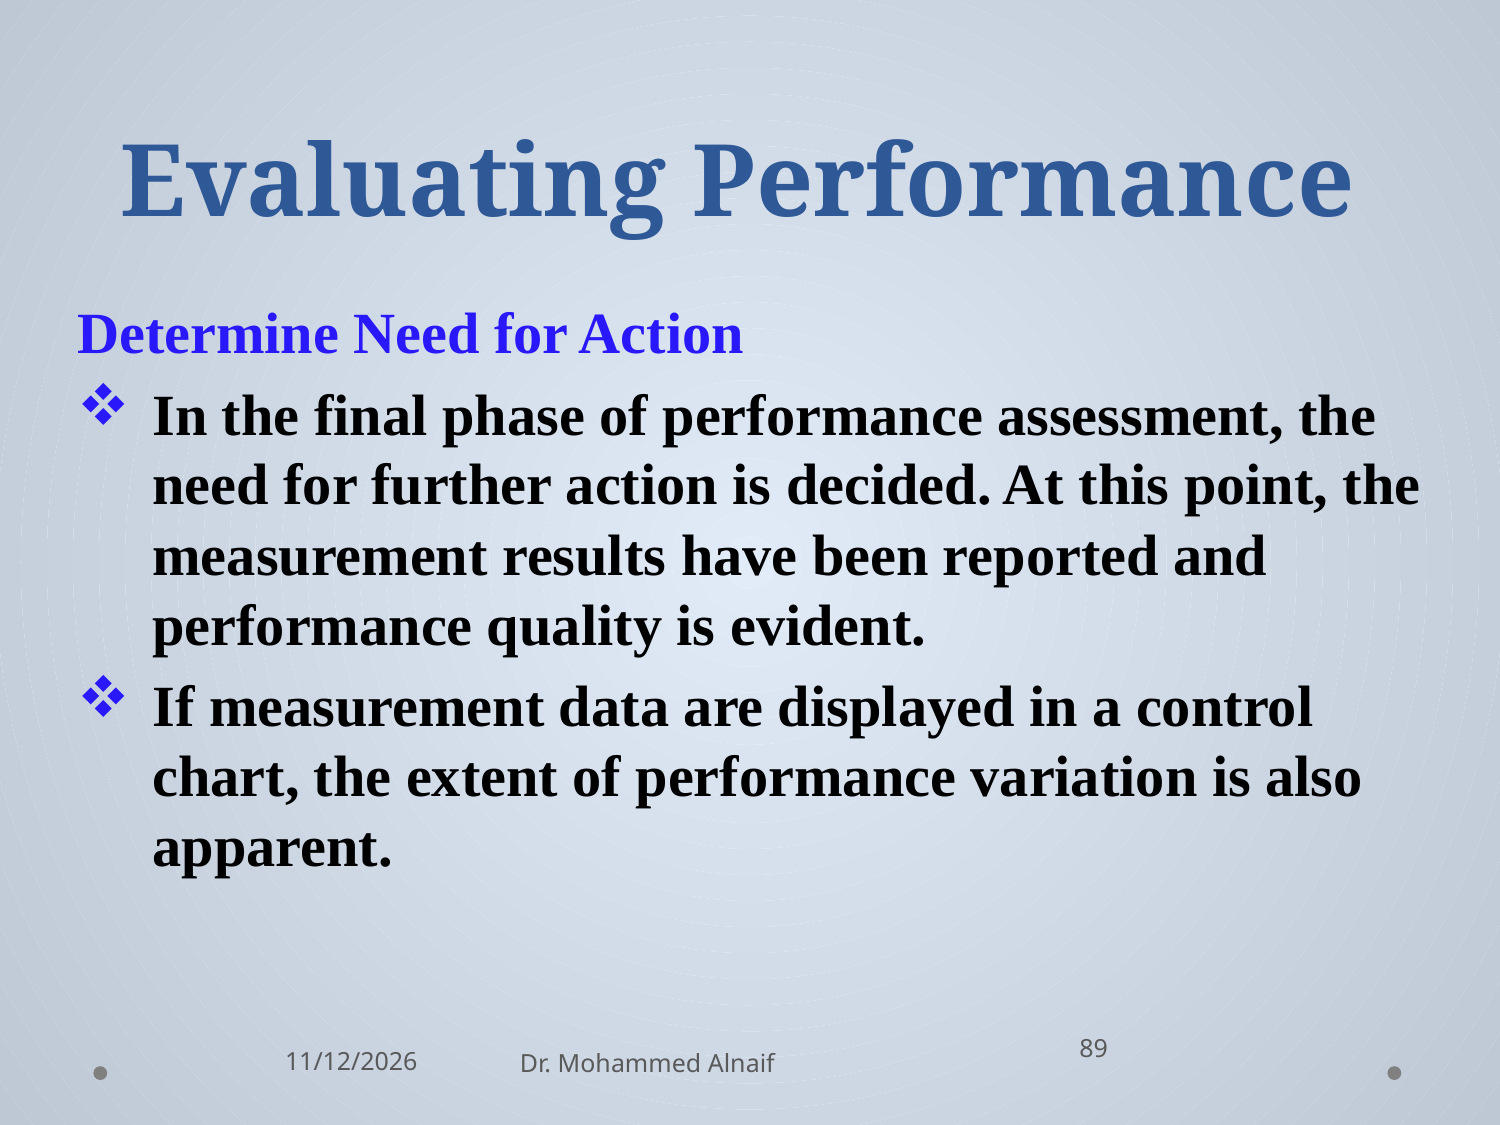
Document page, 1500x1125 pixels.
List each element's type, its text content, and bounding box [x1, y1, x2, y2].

slide_number 89 [1074, 1012, 1425, 1088]
title Evaluating Performance [100, 78, 1376, 244]
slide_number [75, 1025, 425, 1100]
footer Dr. Mohammed Alnaif [512, 1025, 988, 1100]
subtitle Determine Need for Action In the final phase of performance assessment, the need for further action is decided. At this point, the measurement results have been reported and performance quality is evident. If measurement data are displayed in a control chart, the extent of performance variation is also apparent. [62, 287, 1438, 1013]
